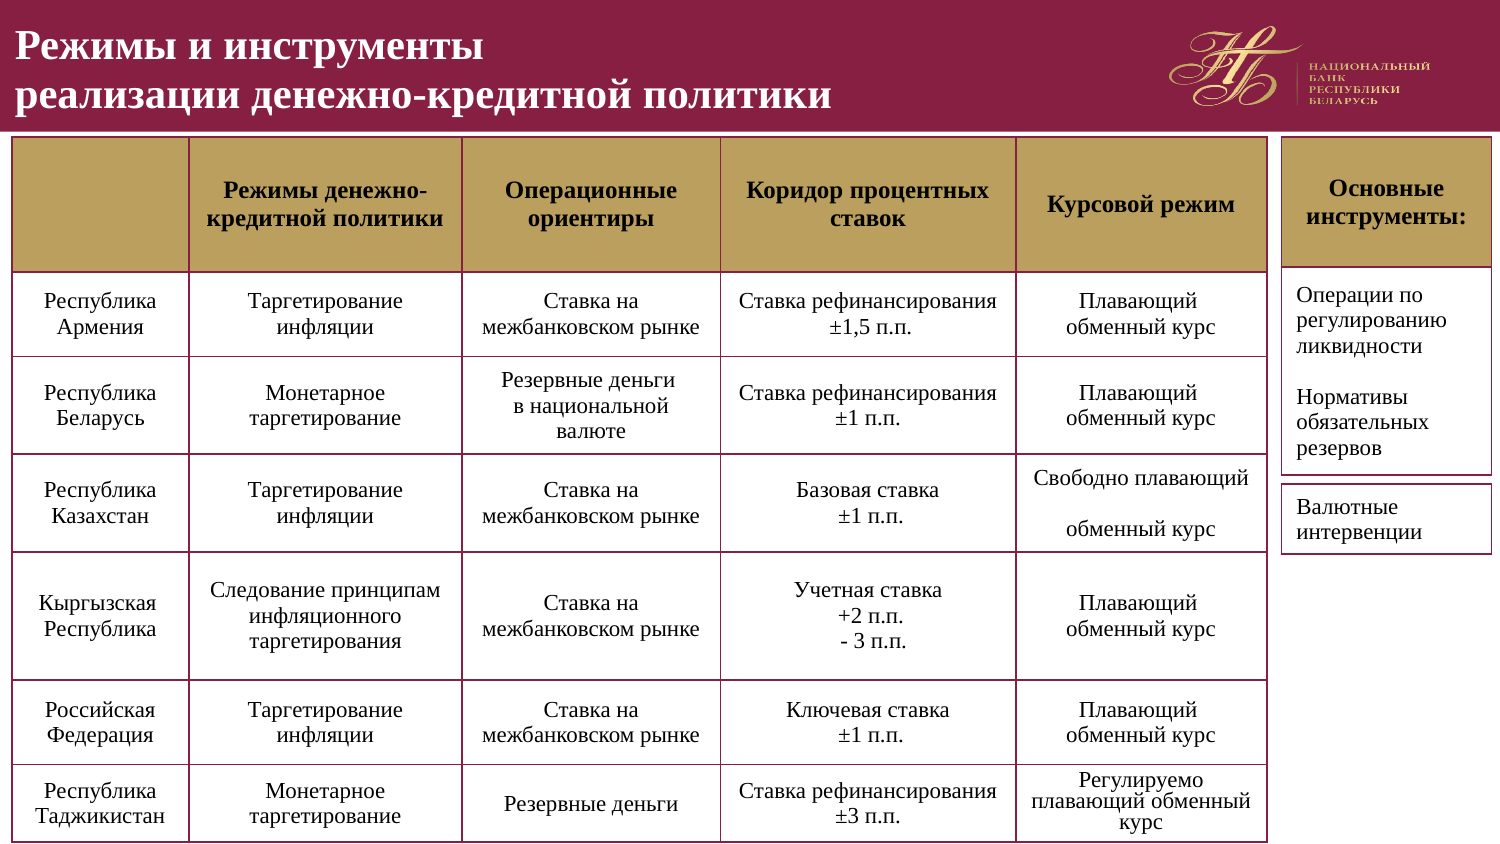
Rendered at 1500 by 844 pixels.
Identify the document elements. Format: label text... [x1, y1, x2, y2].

table_cell Монетарное таргетирование [190, 357, 461, 453]
table_cell Таргетирование инфляции [190, 455, 461, 551]
table_cell Свободно плавающий обменный курс [1017, 455, 1266, 551]
table_cell Республика Армения [13, 273, 188, 356]
table_cell Монетарное таргетирование [190, 765, 461, 841]
text_box Режимы и инструменты реализации денежно-кредитной политики [0, 13, 1164, 126]
table_cell Базовая ставка ±1 п.п. [721, 455, 1015, 551]
table_header Валютные интервенции [1282, 485, 1491, 553]
table_header [13, 138, 188, 271]
table_header Курсовой режим [1017, 138, 1266, 271]
table_cell Резервные деньги [463, 765, 720, 841]
table_cell Республика Казахстан [13, 455, 188, 551]
table_cell Плавающий обменный курс [1017, 357, 1266, 453]
table_cell Плавающий обменный курс [1017, 553, 1266, 679]
table_cell Ставка рефинансирования ±1 п.п. [721, 357, 1015, 453]
table_cell Плавающий обменный курс [1017, 681, 1266, 764]
table_cell Кыргызская Республика [13, 553, 188, 679]
table_header Режимы денежно-кредитной политики [190, 138, 461, 271]
table_cell Учетная ставка +2 п.п. - 3 п.п. [721, 553, 1015, 679]
table_cell Ставка на межбанковском рынке [463, 455, 720, 551]
table_header Операционные ориентиры [463, 138, 720, 271]
table_cell Российская Федерация [13, 681, 188, 764]
table_cell Регулируемо плавающий обменный курс [1017, 765, 1266, 841]
table_cell Плавающий обменный курс [1017, 273, 1266, 356]
table_cell Республика Беларусь [13, 357, 188, 453]
table_cell Таргетирование инфляции [190, 681, 461, 764]
table_cell Ставка на межбанковском рынке [463, 553, 720, 679]
table_cell Ставка рефинансирования ±1,5 п.п. [721, 273, 1015, 356]
table_cell Следование принципам инфляционного таргетирования [190, 553, 461, 679]
table_cell Республика Таджикистан [13, 765, 188, 841]
table_cell Ставка на межбанковском рынке [463, 273, 720, 356]
table_cell Ставка рефинансирования ±3 п.п. [721, 765, 1015, 841]
table_cell Ставка на межбанковском рынке [463, 681, 720, 764]
table_cell Резервные деньги в национальной валюте [463, 357, 720, 453]
table_cell Ключевая ставка ±1 п.п. [721, 681, 1015, 764]
picture [1169, 26, 1430, 106]
table_header Коридор процентных ставок [721, 138, 1015, 271]
table_cell Операции по регулированию ликвидности Нормативы обязательных резервов [1282, 268, 1491, 474]
table_cell Таргетирование инфляции [190, 273, 461, 356]
table_header Основные инструменты: [1282, 138, 1491, 266]
